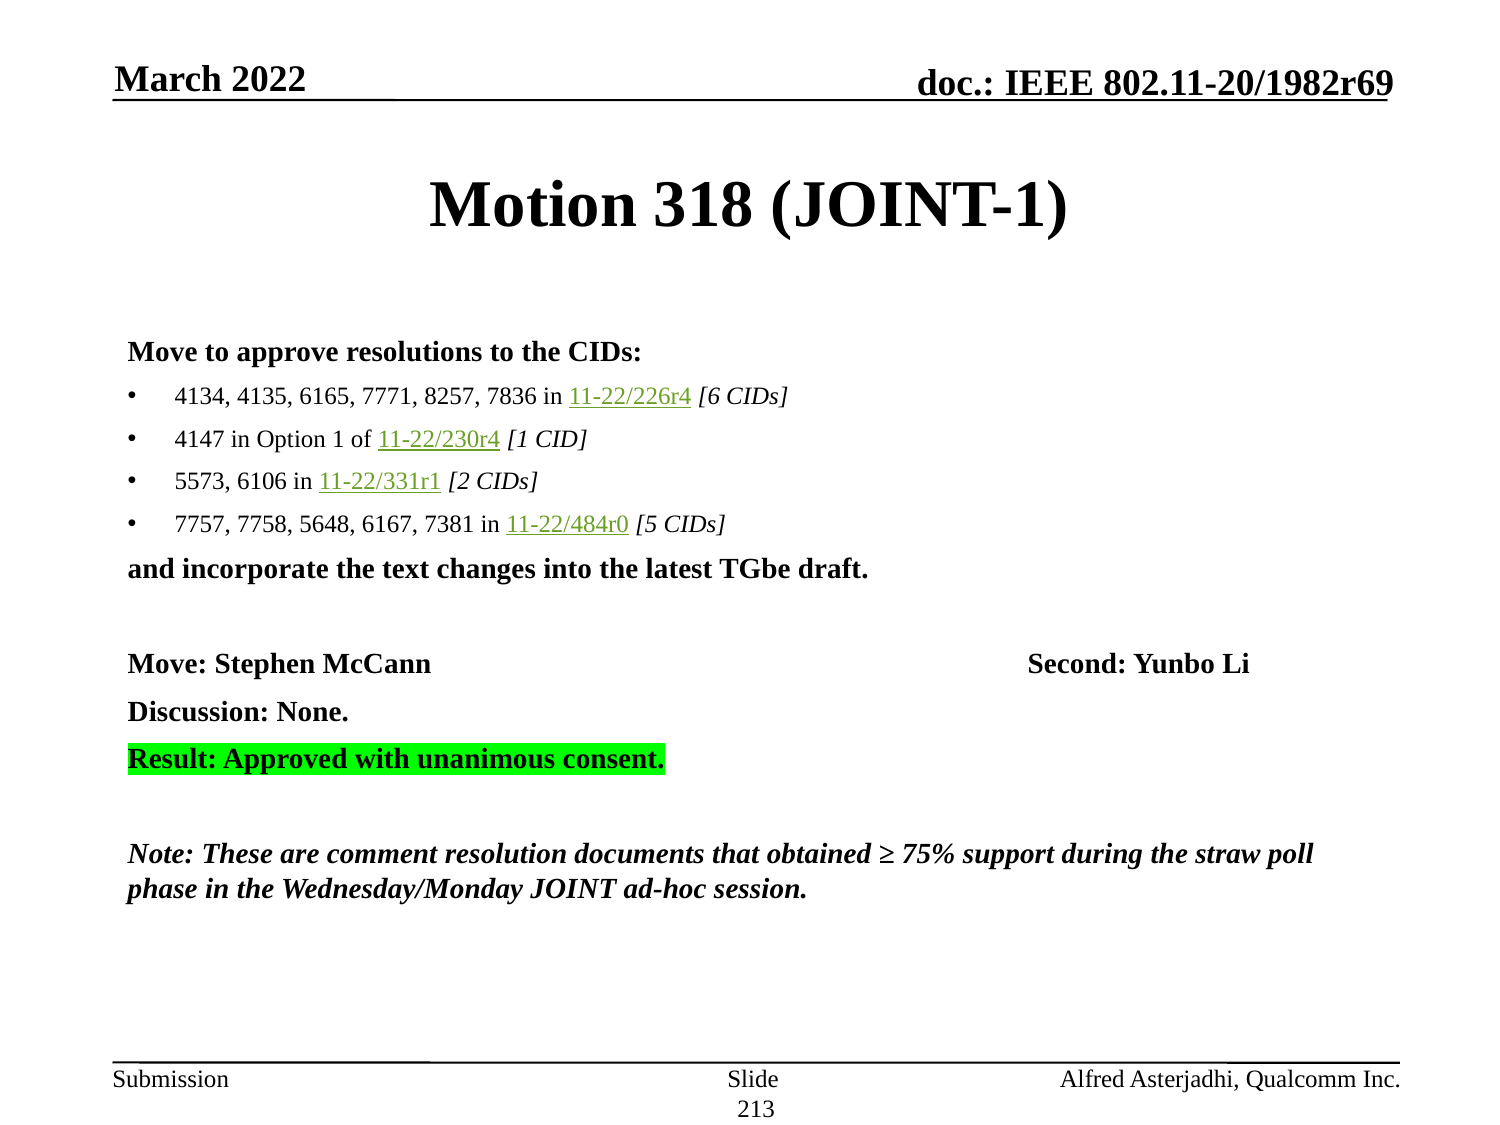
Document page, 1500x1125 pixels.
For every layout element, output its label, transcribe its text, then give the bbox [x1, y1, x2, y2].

slide_number Slide 213 [712, 1061, 800, 1123]
footer Alfred Asterjadhi, Qualcomm Inc. [878, 1061, 1402, 1093]
title Motion 318 (JOINT-1) [112, 112, 1388, 288]
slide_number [114, 54, 423, 100]
list Move to approve resolutions to the CIDs: 4134, 4135, 6165, 7771, 8257, 7836 in 11-22/226r4 [6 CIDs] 4147 in Option 1 of 11-22/230r4 [1 CID] 5573, 6106 in 11-22/331r1 [2 CIDs] 7757, 7758, 5648, 6167, 7381 in 11-22/484r0 [5 CIDs] and incorporate the text changes into the latest TGbe draft. Move: Stephen McCann Second: Yunbo Li Discussion: None. Result: Approved with unanimous consent. Note: These are comment resolution documents that obtained ≥ 75% support during the straw poll phase in the Wednesday/Monday JOINT ad-hoc session. [112, 324, 1388, 1063]
